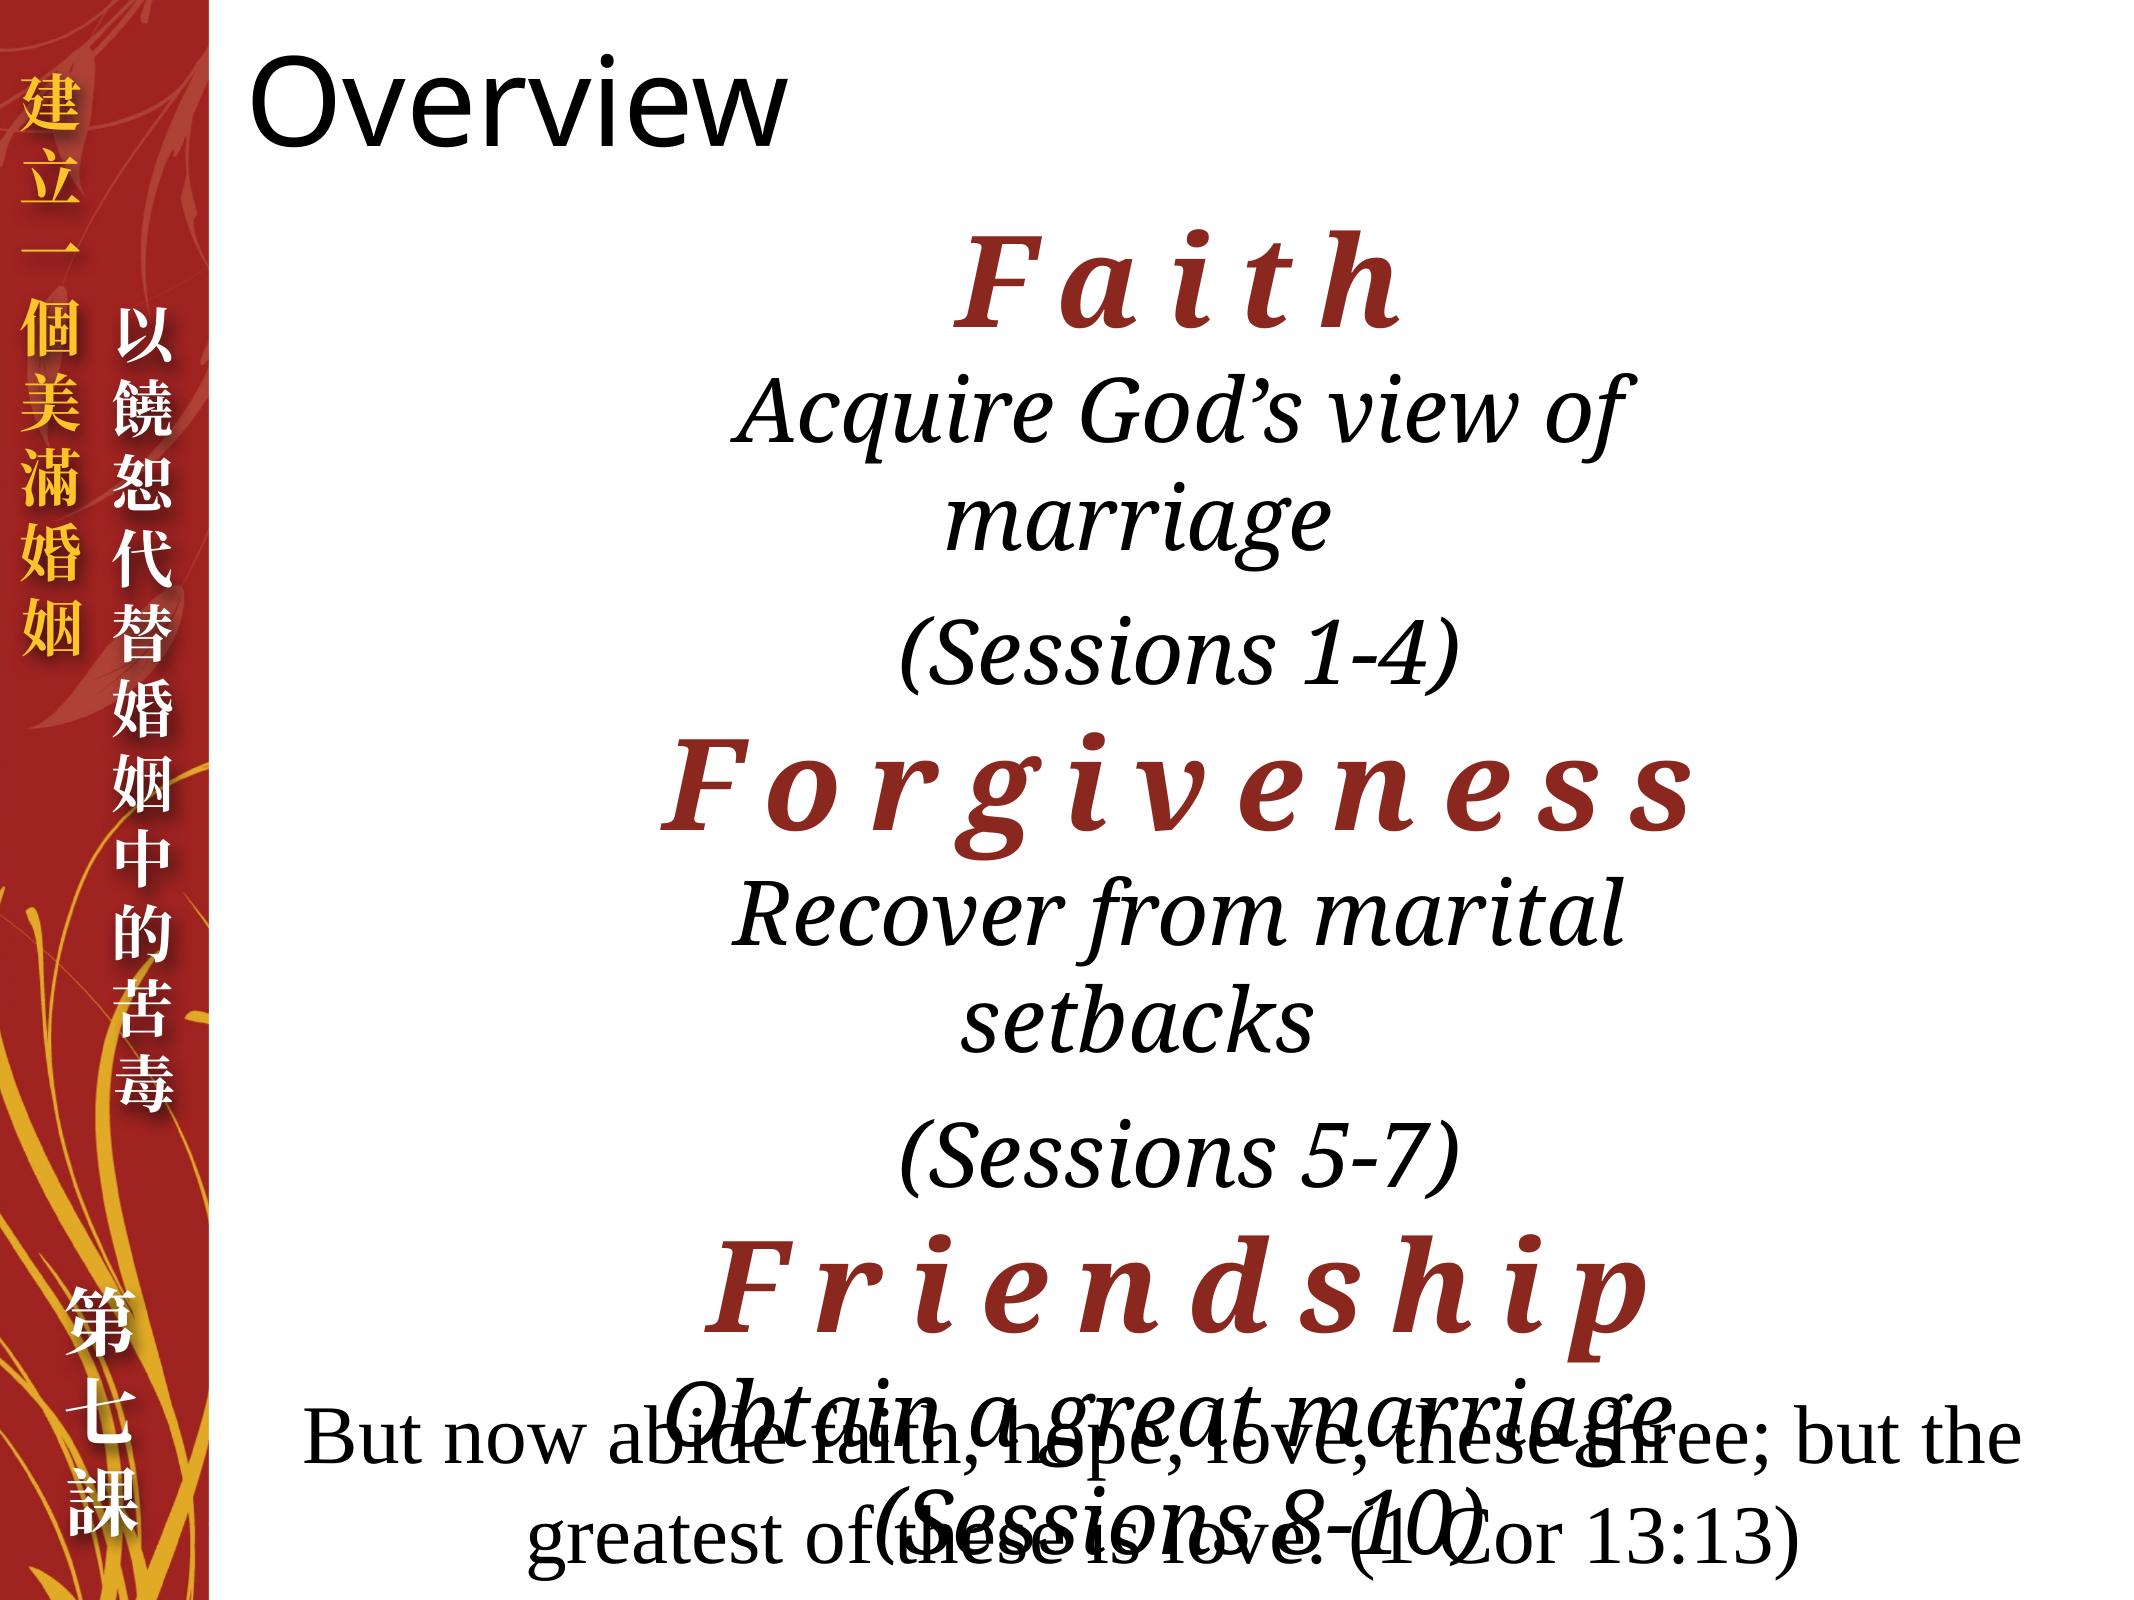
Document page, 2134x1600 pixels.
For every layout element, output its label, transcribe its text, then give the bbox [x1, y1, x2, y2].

picture [0, 0, 208, 1600]
text_box Overview [236, 13, 799, 180]
text_box Faith Acquire God’s view of marriage (Sessions 1-4) Forgiveness Recover from marital setbacks (Sessions 5-7) Friendship Obtain a great marriage (Sessions 8-10) [471, 192, 1820, 1366]
text_box But now abide faith, hope, love, these three; but the greatest of these is love. (1 Cor 13:13) [243, 1371, 2085, 1589]
